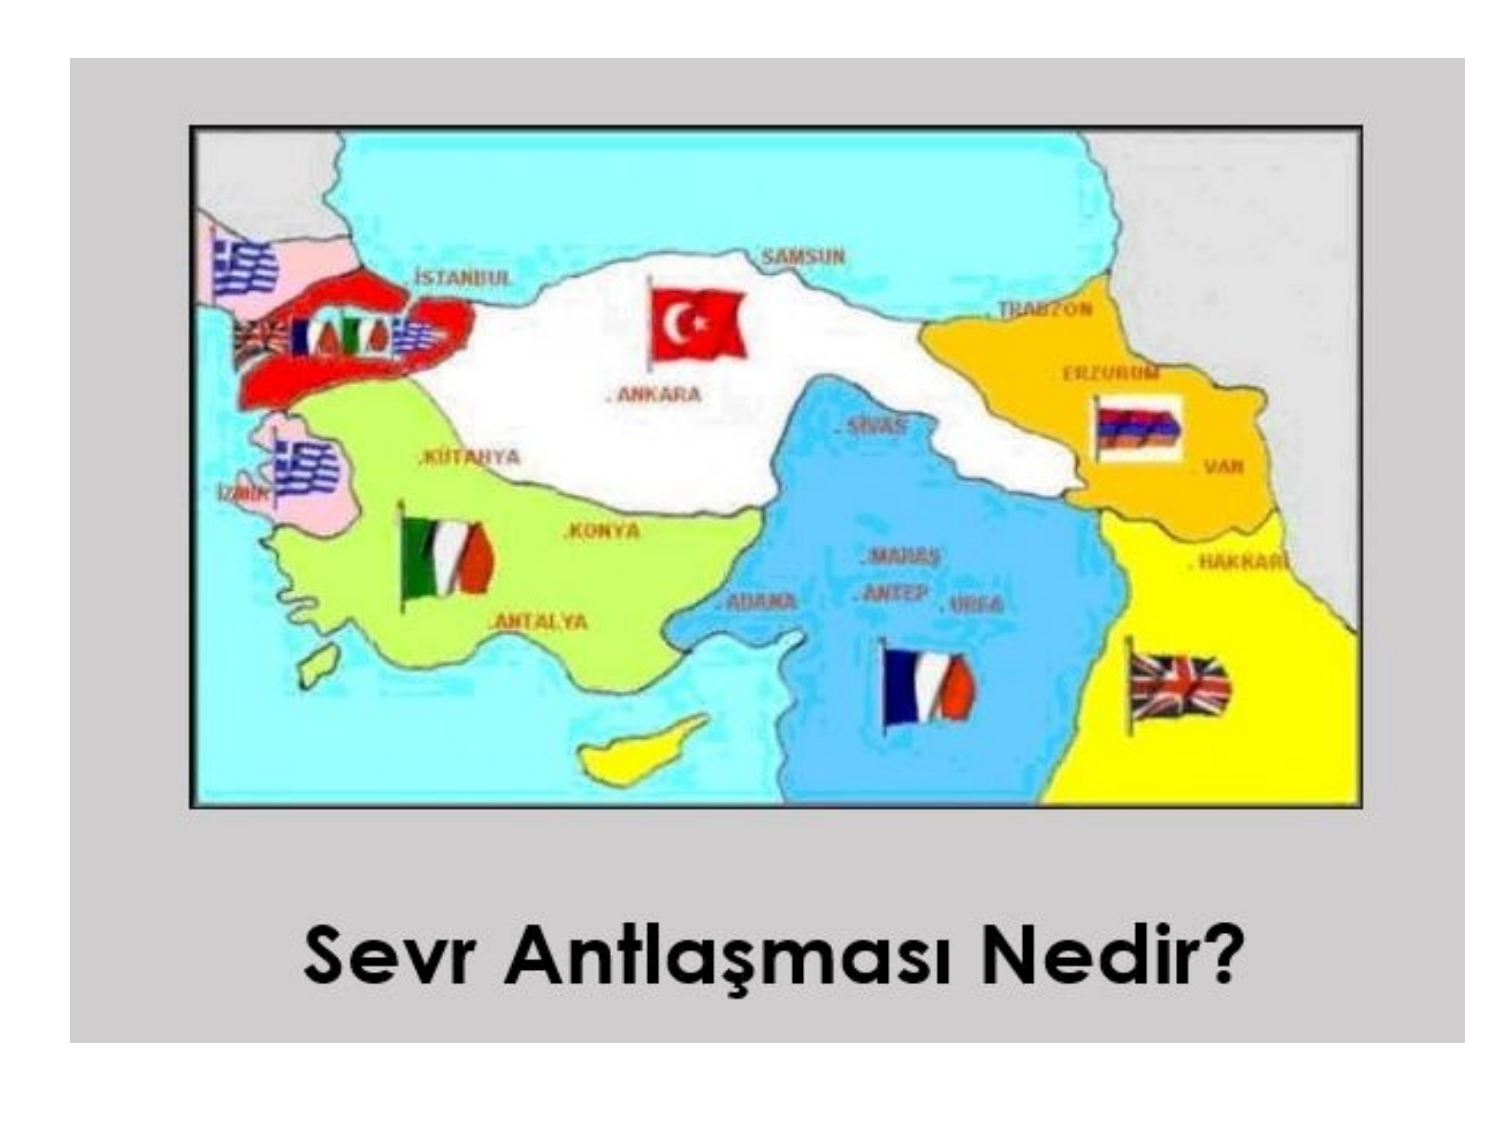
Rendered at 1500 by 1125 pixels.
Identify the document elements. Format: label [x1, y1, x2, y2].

picture [70, 58, 1466, 1044]
